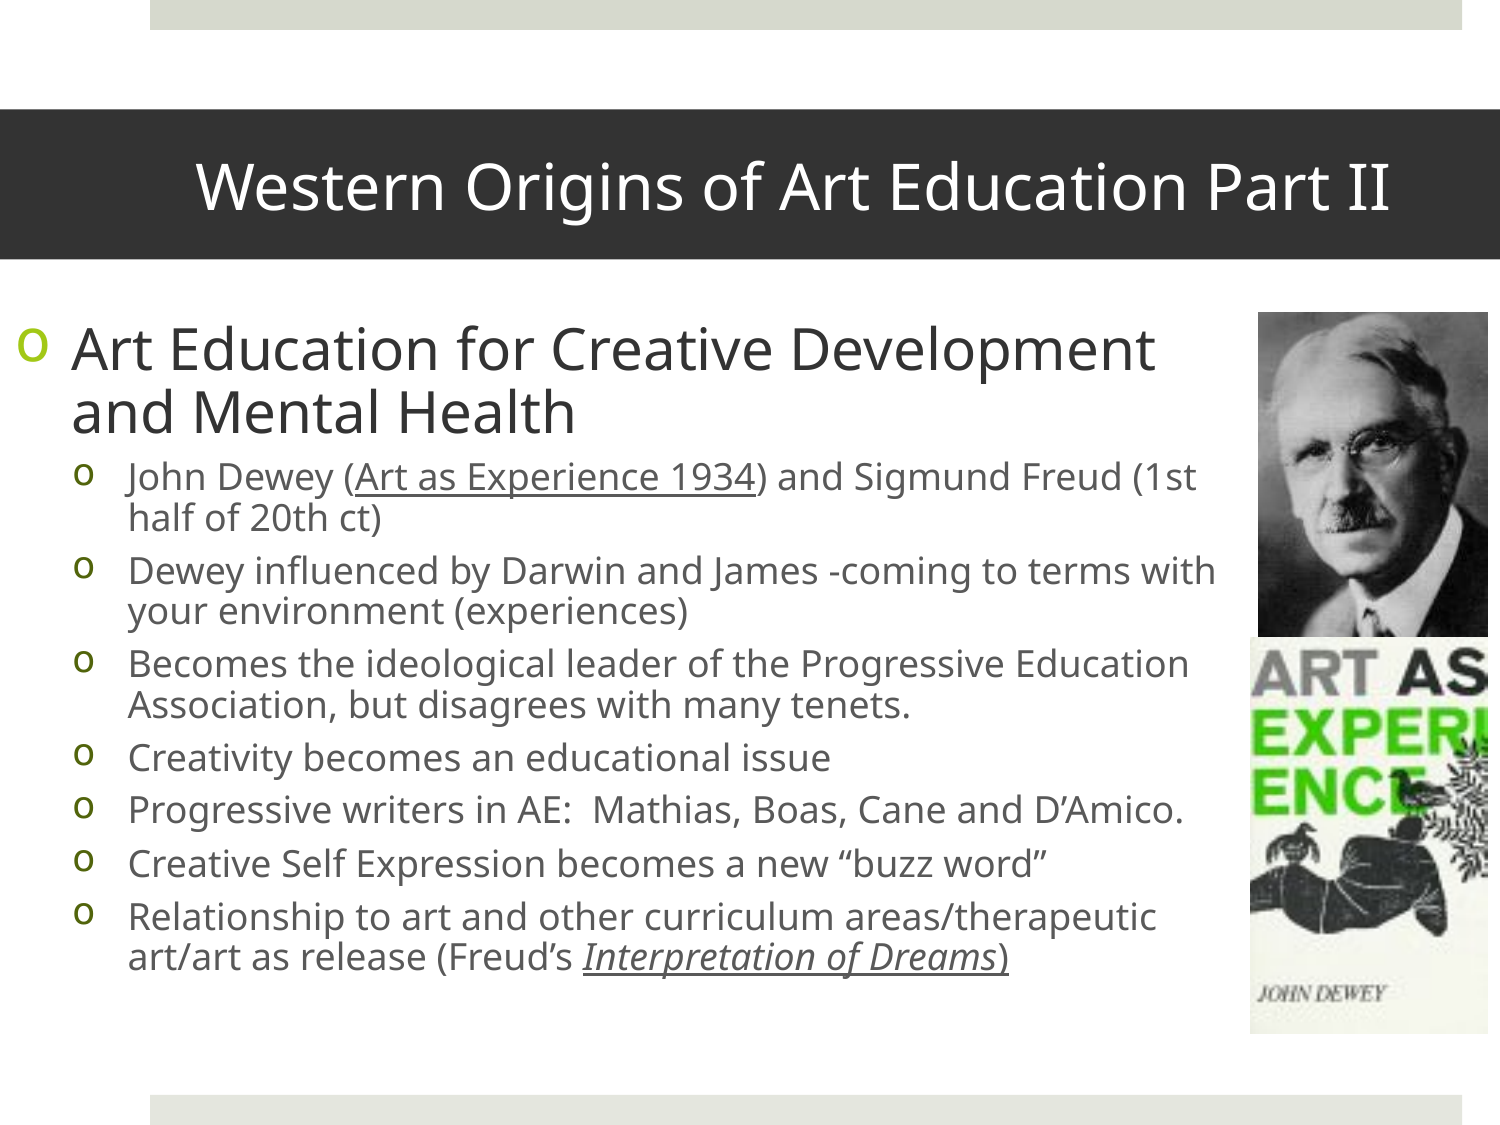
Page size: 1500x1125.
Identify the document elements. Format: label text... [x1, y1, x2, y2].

list Art Education for Creative Development and Mental Health John Dewey (Art as Experience 1934) and Sigmund Freud (1st half of 20th ct) Dewey influenced by Darwin and James -coming to terms with your environment (experiences) Becomes the ideological leader of the Progressive Education Association, but disagrees with many tenets. Creativity becomes an educational issue Progressive writers in AE: Mathias, Boas, Cane and D’Amico. Creative Self Expression becomes a new “buzz word” Relationship to art and other curriculum areas/therapeutic art/art as release (Freud’s Interpretation of Dreams) [0, 312, 1250, 1125]
picture [1249, 311, 1489, 1034]
title Western Origins of Art Education Part II [0, 109, 1500, 260]
